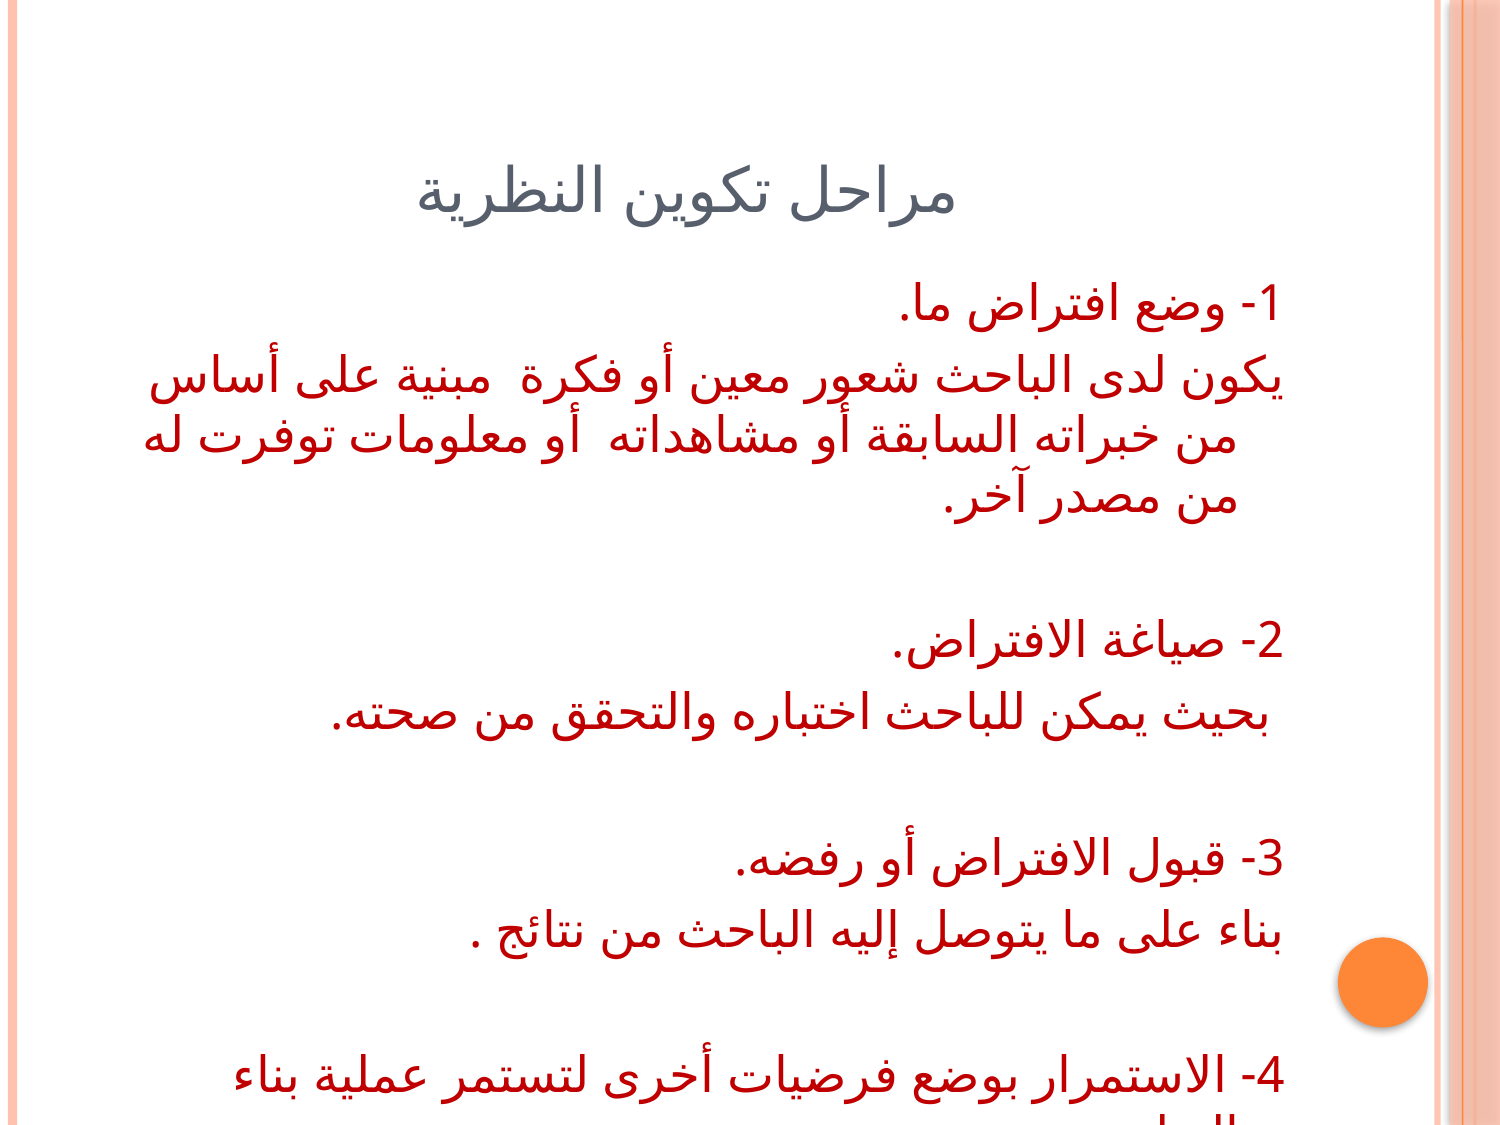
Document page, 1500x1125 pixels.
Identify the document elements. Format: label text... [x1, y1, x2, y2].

list 1- وضع افتراض ما. يكون لدى الباحث شعور معين أو فكرة مبنية على أساس من خبراته السابقة أو مشاهداته أو معلومات توفرت له من مصدر آخر. 2- صياغة الافتراض. بحيث يمكن للباحث اختباره والتحقق من صحته. 3- قبول الافتراض أو رفضه. بناء على ما يتوصل إليه الباحث من نتائج . 4- الاستمرار بوضع فرضيات أخرى لتستمر عملية بناء النظرية. [75, 262, 1300, 1062]
title مراحل تكوين النظرية [75, 45, 1300, 233]
